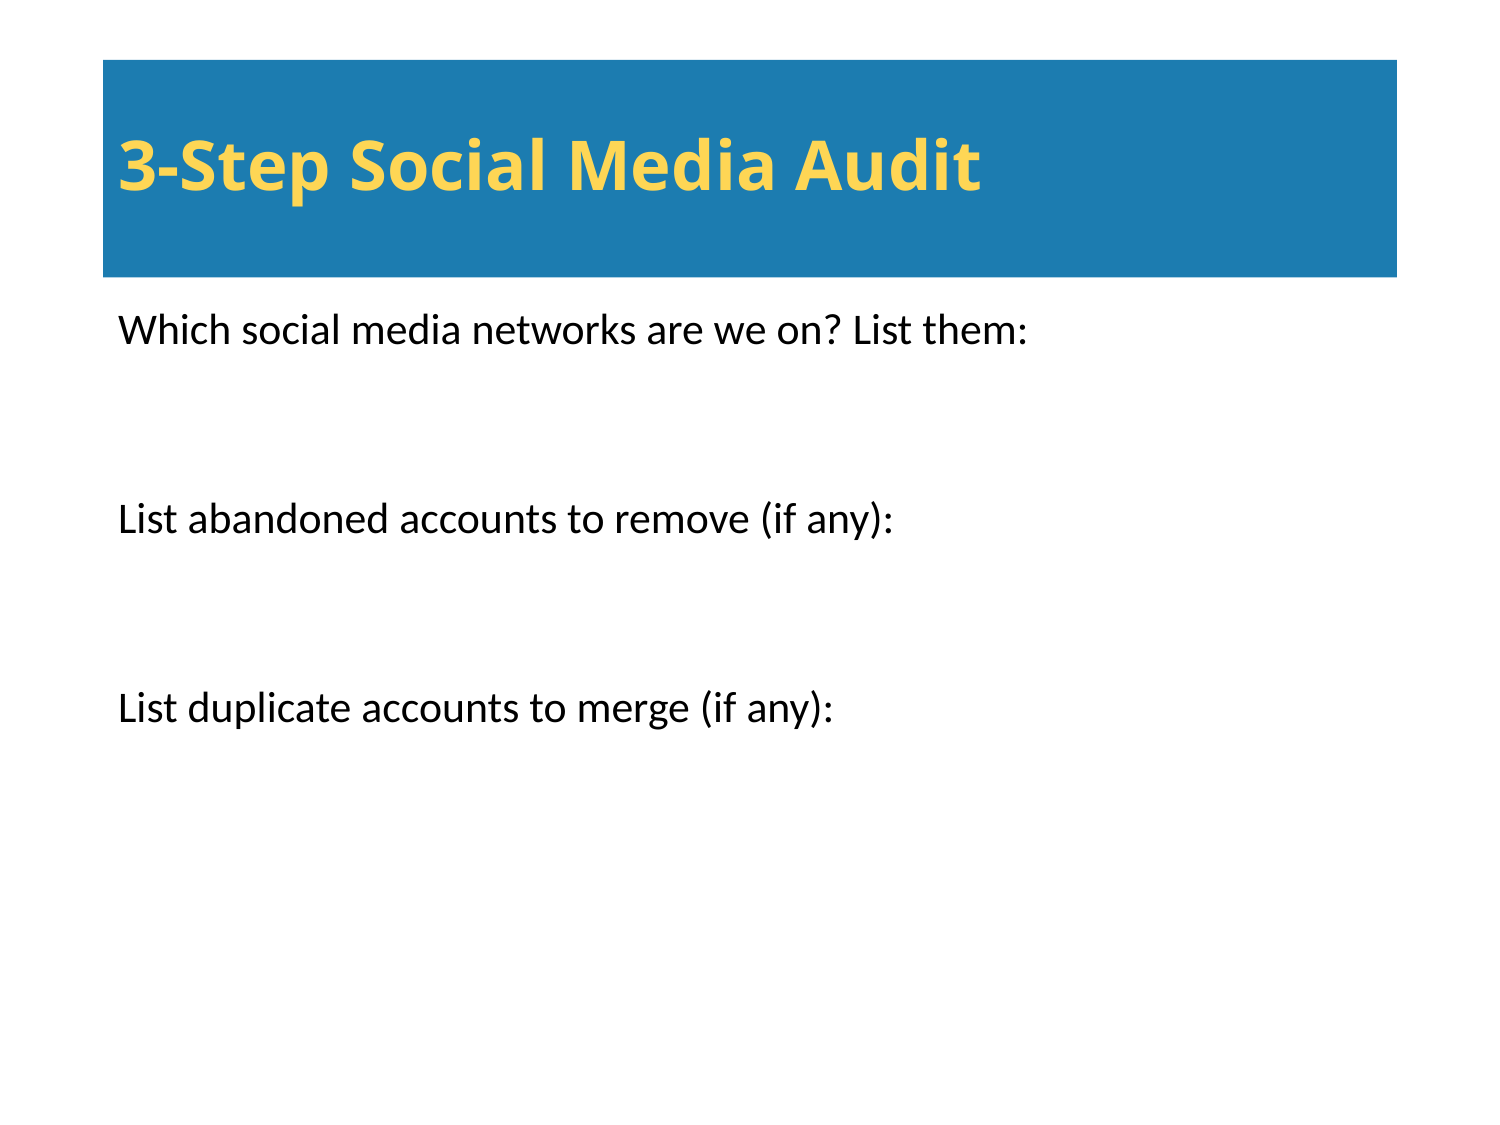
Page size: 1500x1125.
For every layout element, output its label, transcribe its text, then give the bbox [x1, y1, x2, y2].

title 3-Step Social Media Audit [103, 59, 1397, 278]
list Which social media networks are we on? List them: List abandoned accounts to remove (if any): List duplicate accounts to merge (if any): [103, 299, 1397, 1014]
